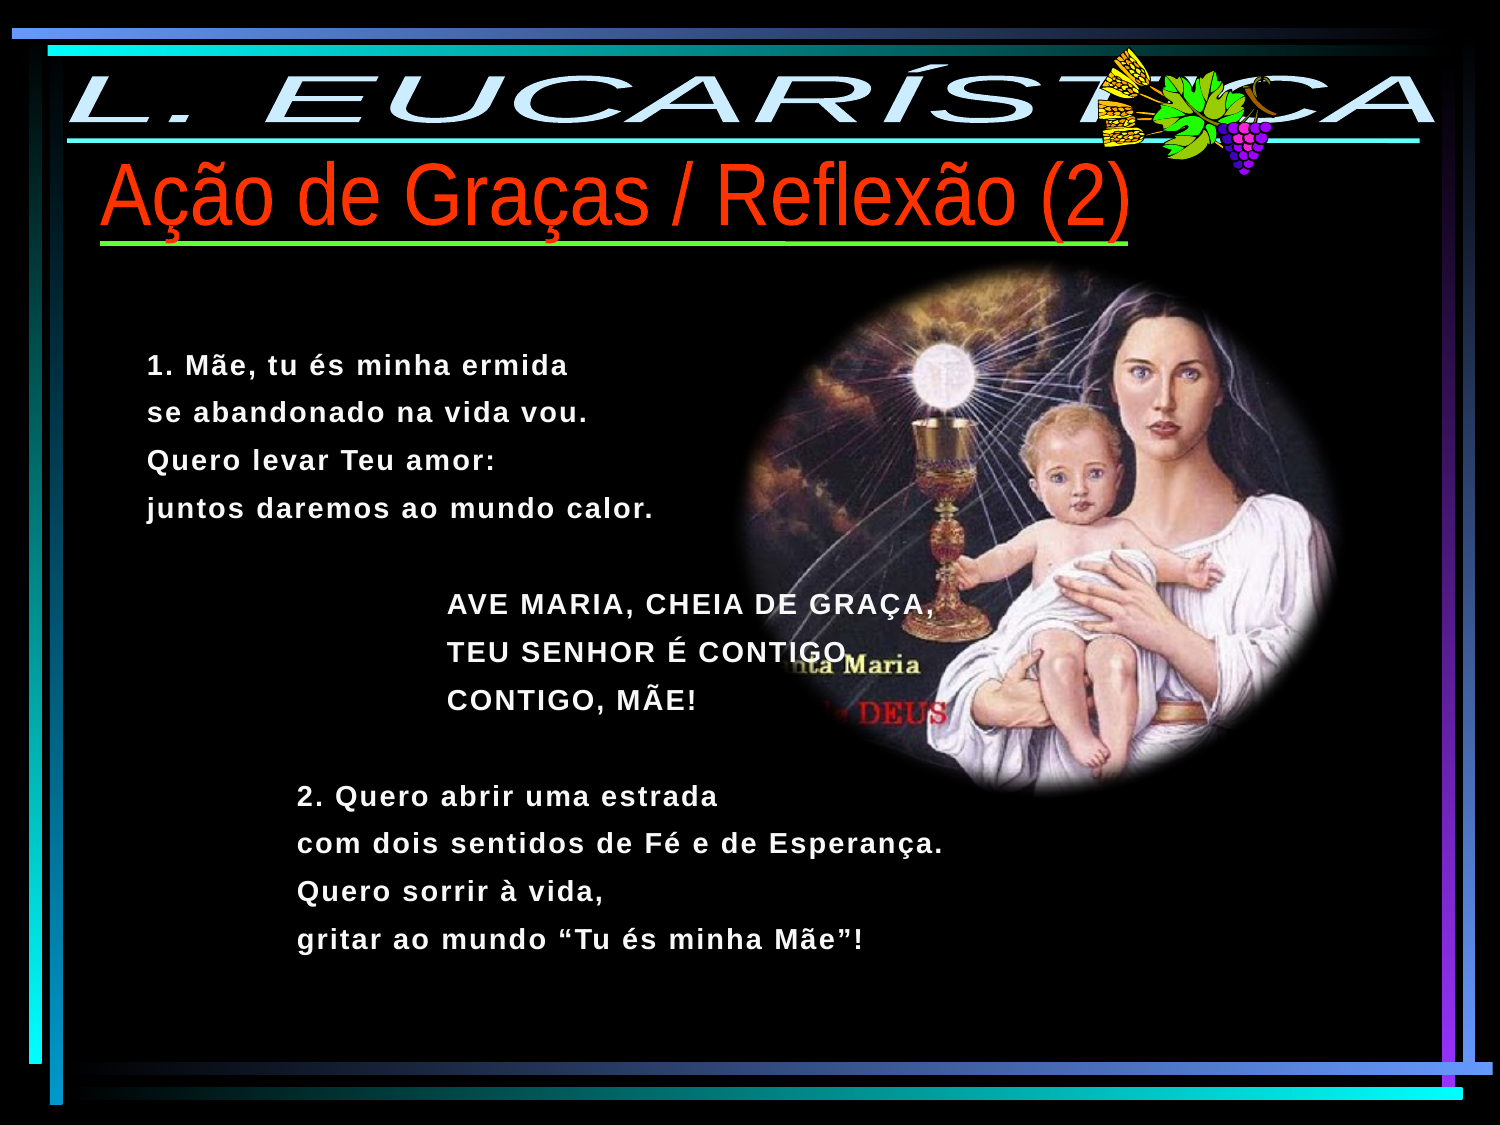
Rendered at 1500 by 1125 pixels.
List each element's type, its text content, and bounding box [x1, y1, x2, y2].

picture [726, 255, 1351, 801]
picture [1119, 28, 1282, 183]
text_box 1. Mãe, tu és minha ermida se abandonado na vida vou. Quero levar Teu amor: juntos daremos ao mundo calor. AVE MARIA, CHEIA DE GRAÇA, TEU SENHOR É CONTIGO, CONTIGO, MÃE! 2. Quero abrir uma estrada com dois sentidos de Fé e de Esperança. Quero sorrir à vida, gritar ao mundo “Tu és minha Mãe”! [57, 344, 1329, 983]
